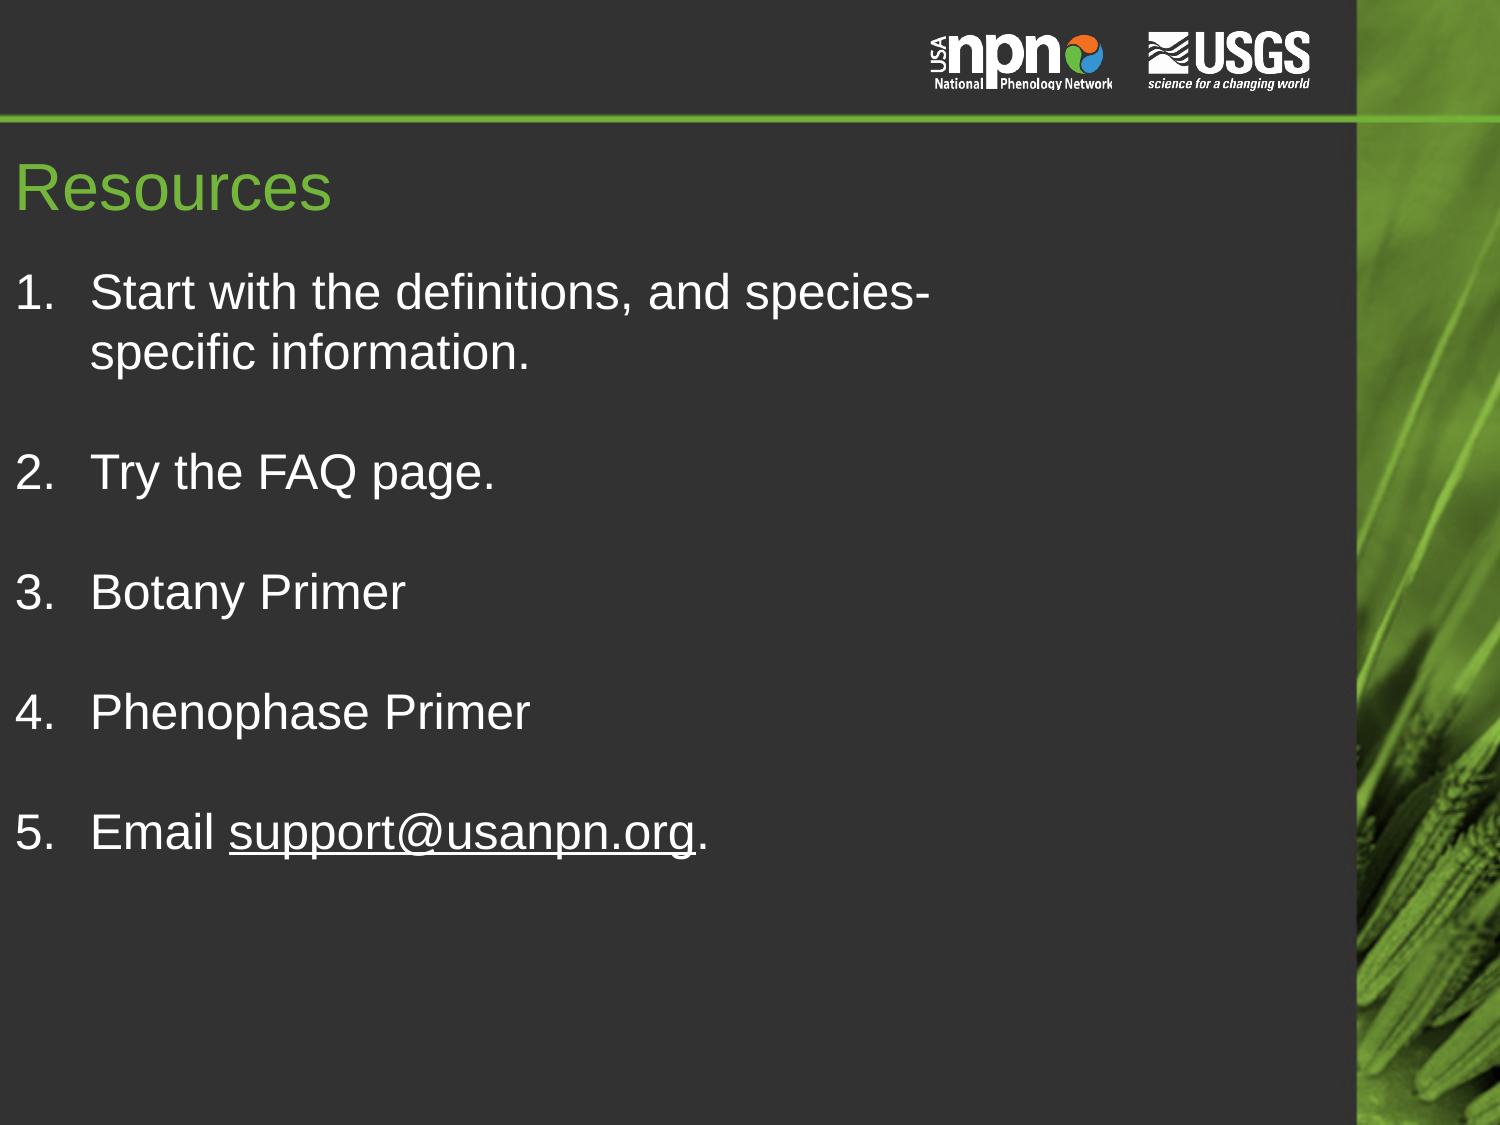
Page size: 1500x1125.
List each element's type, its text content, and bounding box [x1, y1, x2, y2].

text_box Resources [0, 114, 1319, 253]
text_box Start with the definitions, and species-specific information. Try the FAQ page. Botany Primer Phenophase Primer Email support@usanpn.org. [0, 252, 1082, 1107]
picture [0, 0, 1500, 1125]
